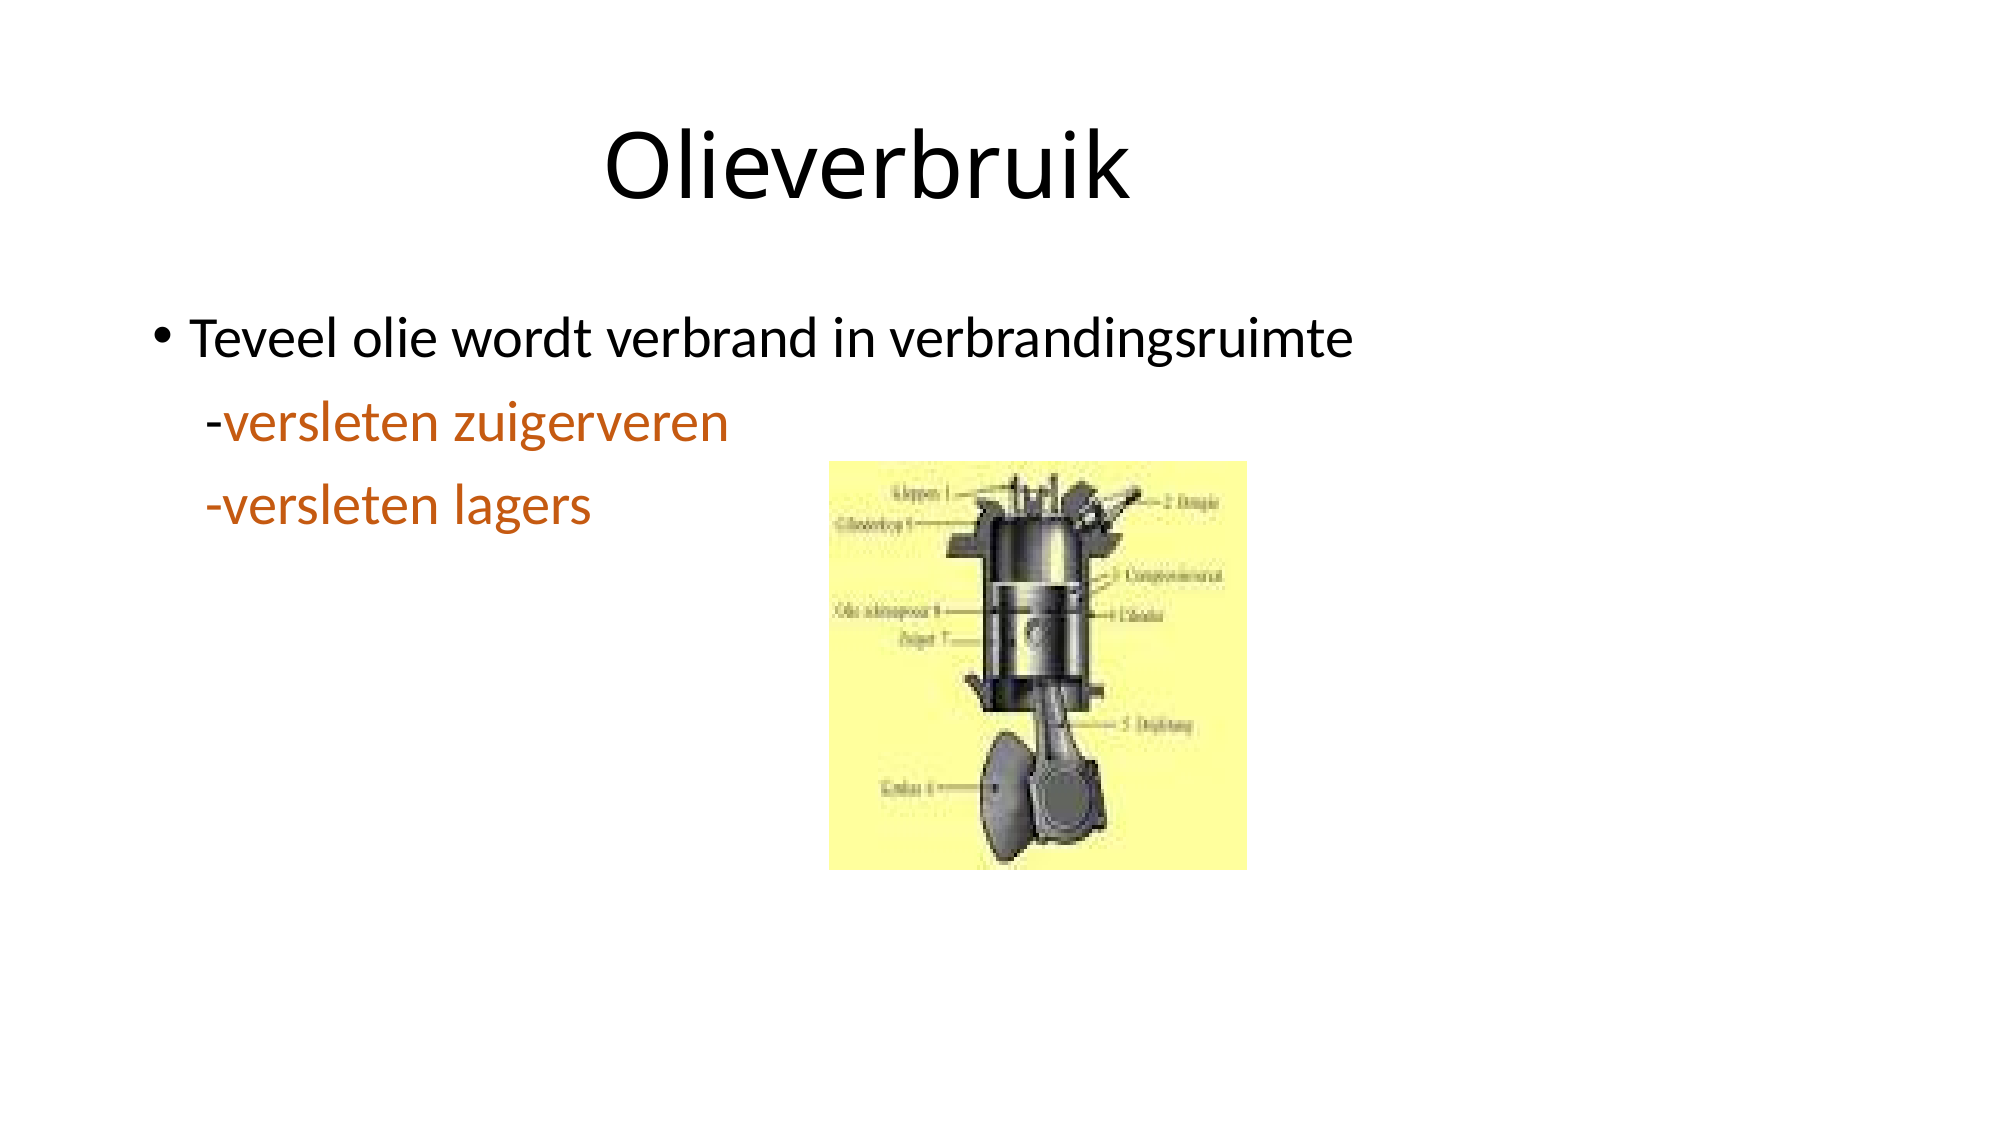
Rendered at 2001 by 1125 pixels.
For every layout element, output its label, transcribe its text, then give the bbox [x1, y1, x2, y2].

picture [829, 461, 1247, 870]
title Olieverbruik [137, 59, 1863, 278]
list Teveel olie wordt verbrand in verbrandingsruimte -versleten zuigerveren -versleten lagers [137, 299, 1863, 1014]
